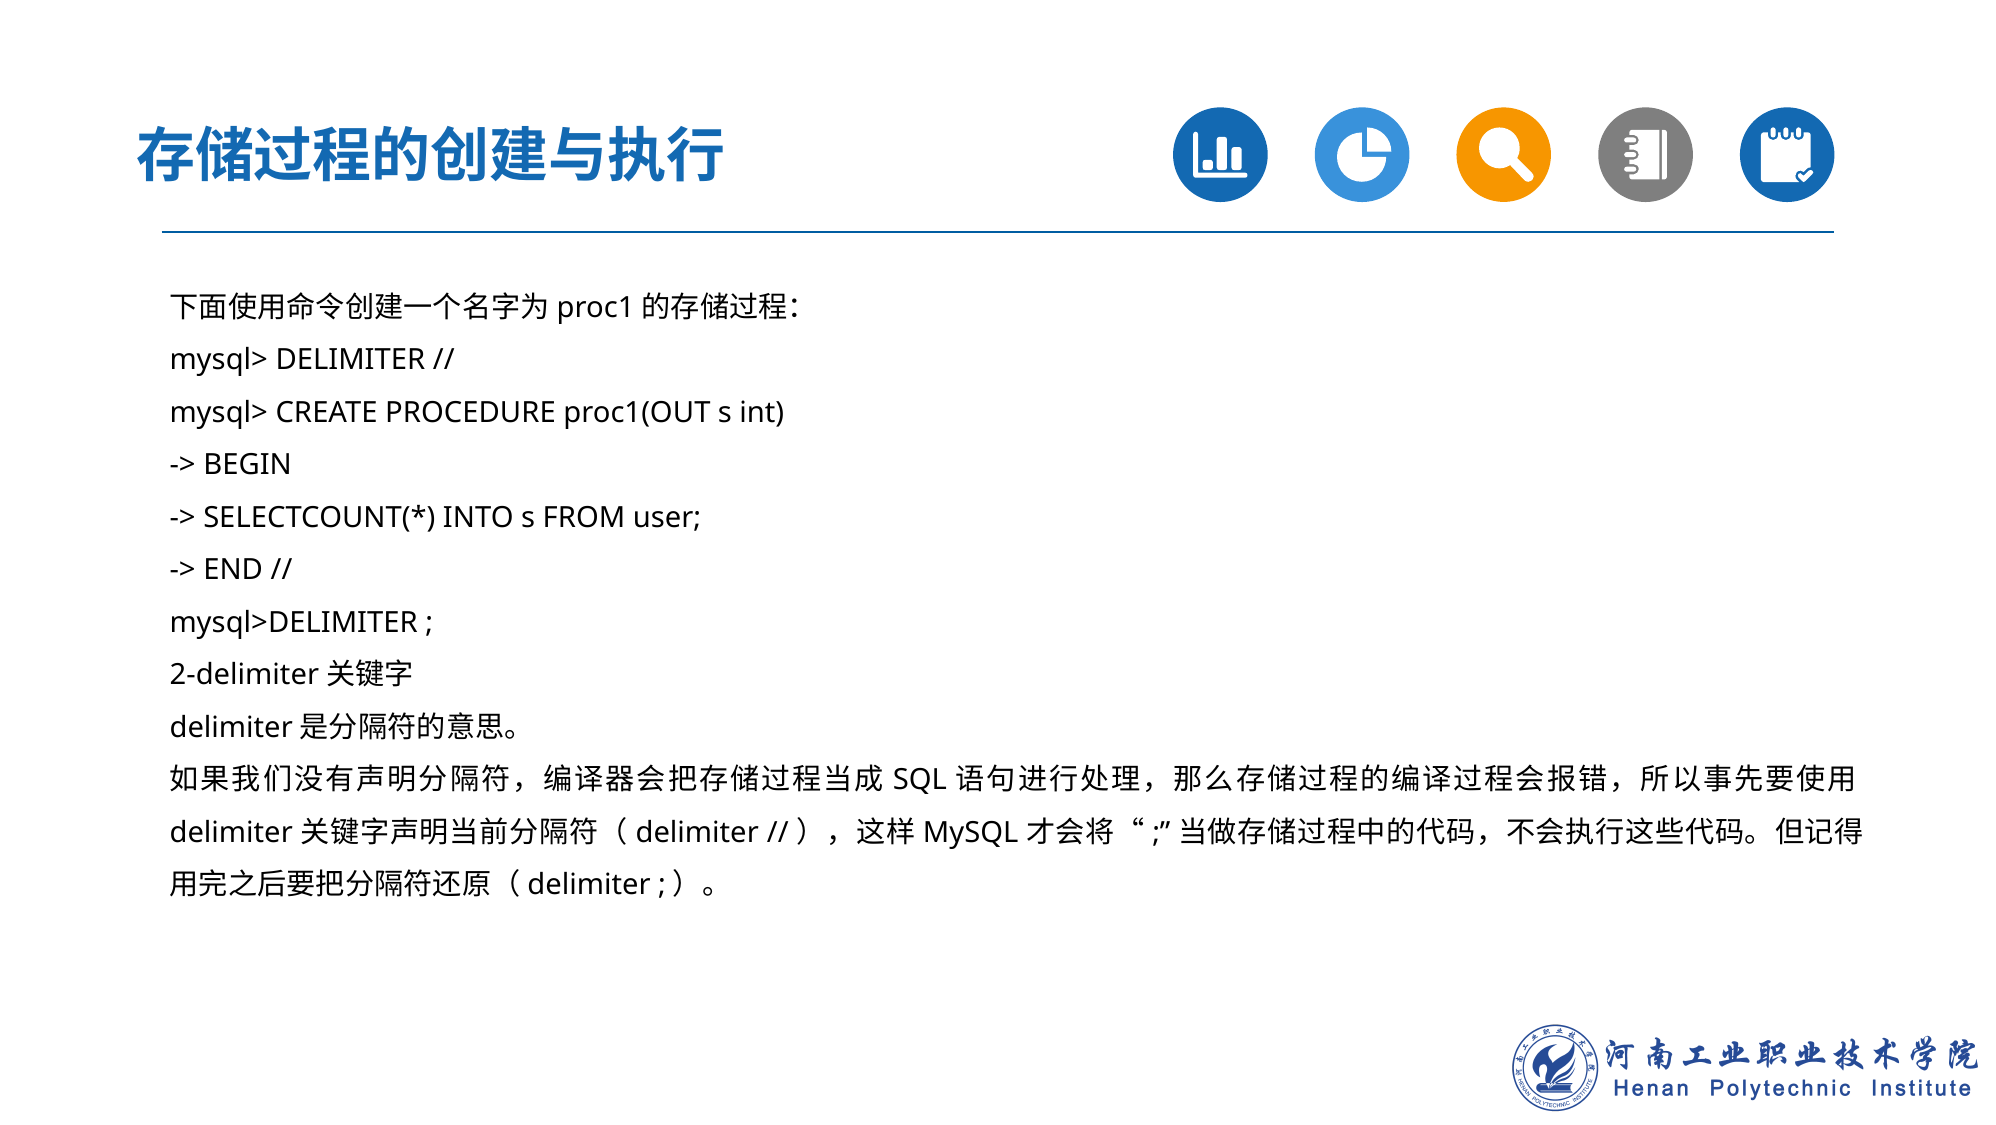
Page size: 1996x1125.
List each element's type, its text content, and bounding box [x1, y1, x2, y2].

text_box 下面使用命令创建一个名字为proc1的存储过程： mysql> DELIMITER // mysql> CREATE PROCEDURE proc1(OUT s int) -> BEGIN -> SELECTCOUNT(*) INTO s FROM user; -> END // mysql>DELIMITER ; 2-delimiter关键字 delimiter是分隔符的意思。 如果我们没有声明分隔符，编译器会把存储过程当成SQL语句进行处理，那么存储过程的编译过程会报错，所以事先要使用delimiter关键字声明当前分隔符（delimiter //），这样MySQL才会将“;”当做存储过程中的代码，不会执行这些代码。但记得用完之后要把分隔符还原（delimiter ;）。 [149, 260, 1884, 902]
text_box 存储过程的创建与执行 [110, 93, 752, 203]
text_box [1314, 107, 1410, 203]
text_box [1172, 107, 1268, 203]
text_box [1456, 107, 1552, 203]
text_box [1739, 107, 1835, 203]
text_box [1598, 107, 1694, 203]
picture [1493, 1020, 1984, 1118]
